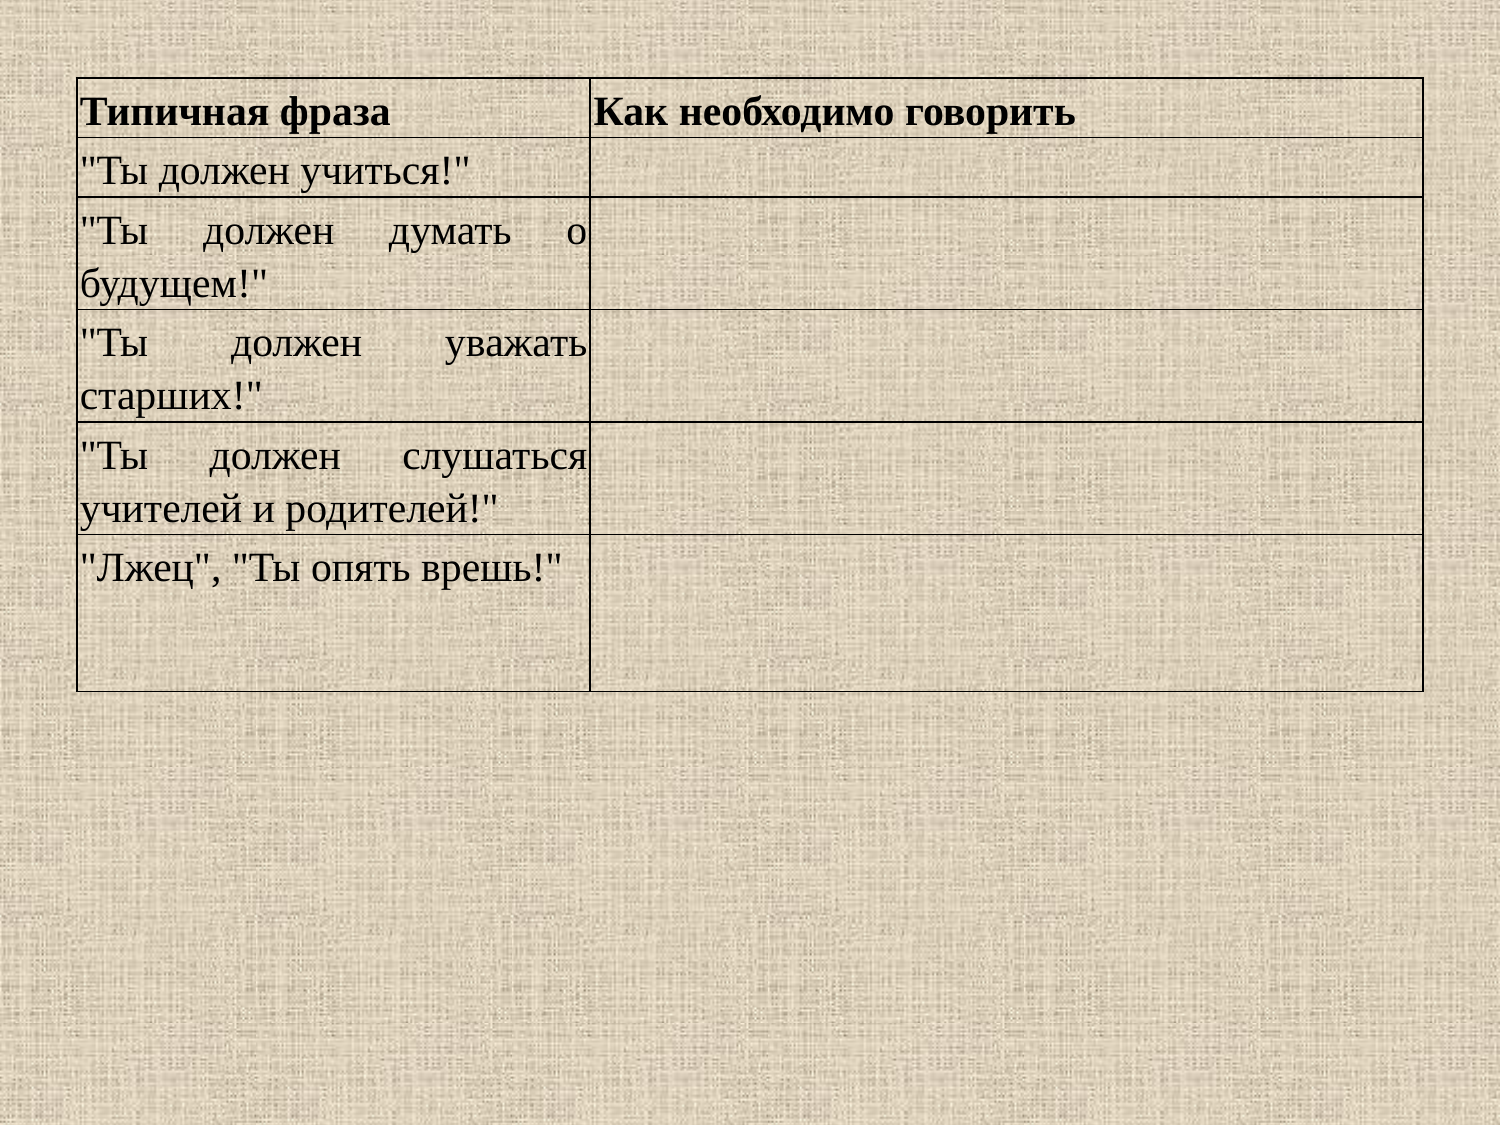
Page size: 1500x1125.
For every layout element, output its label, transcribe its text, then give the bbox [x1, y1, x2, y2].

table_cell "Ты должен слушаться учителей и родителей!" [78, 423, 589, 534]
table_header Как необходимо говорить [591, 79, 1422, 137]
table_cell [591, 310, 1422, 421]
table_cell "Ты должен думать о будущем!" [78, 198, 589, 309]
table_cell "Лжец", "Ты опять врешь!" [78, 535, 589, 691]
table_cell [591, 423, 1422, 534]
table_cell "Ты должен учиться!" [78, 138, 589, 196]
picture [0, 0, 1500, 1125]
table_cell [591, 138, 1422, 196]
table_header Типичная фраза [78, 79, 589, 137]
table_cell "Ты должен уважать старших!" [78, 310, 589, 421]
table_cell [591, 535, 1422, 691]
table_cell [591, 198, 1422, 309]
